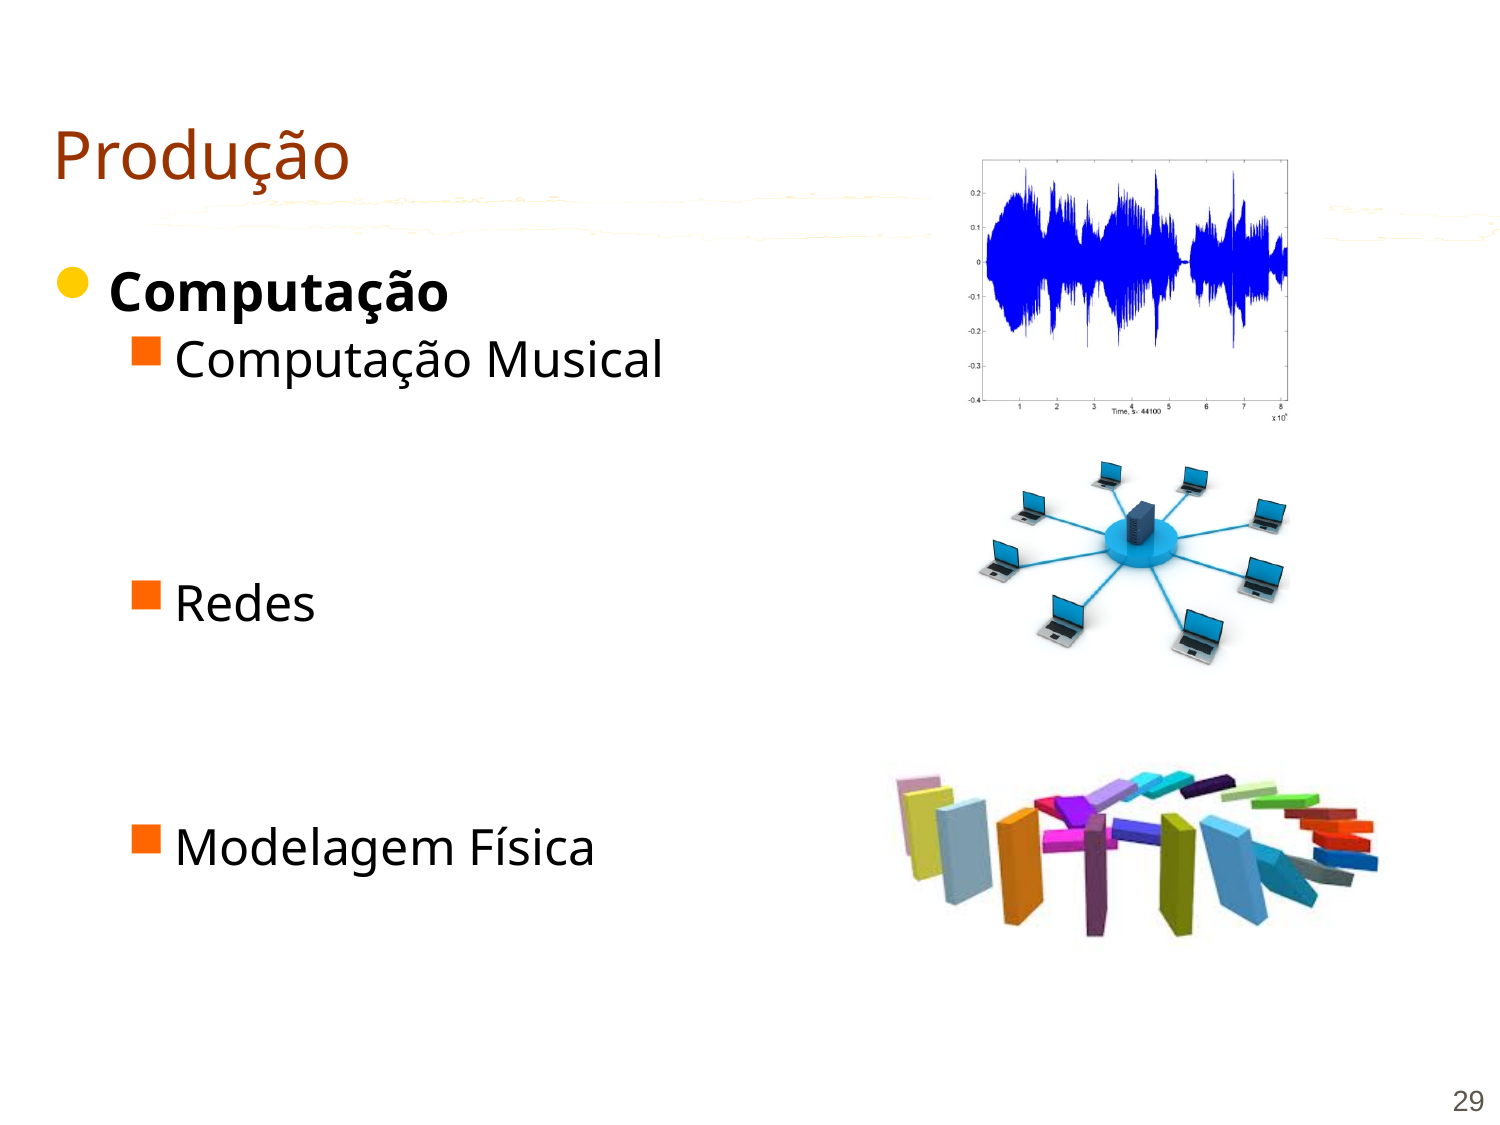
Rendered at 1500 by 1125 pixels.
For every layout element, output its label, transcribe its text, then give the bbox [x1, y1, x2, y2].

title Produção [37, 12, 1434, 201]
slide_number 29 [1187, 1049, 1500, 1125]
list Computação Computação Musical Redes Modelagem Física [37, 249, 1476, 1026]
picture [974, 444, 1290, 681]
picture [930, 136, 1326, 433]
picture [887, 739, 1389, 955]
